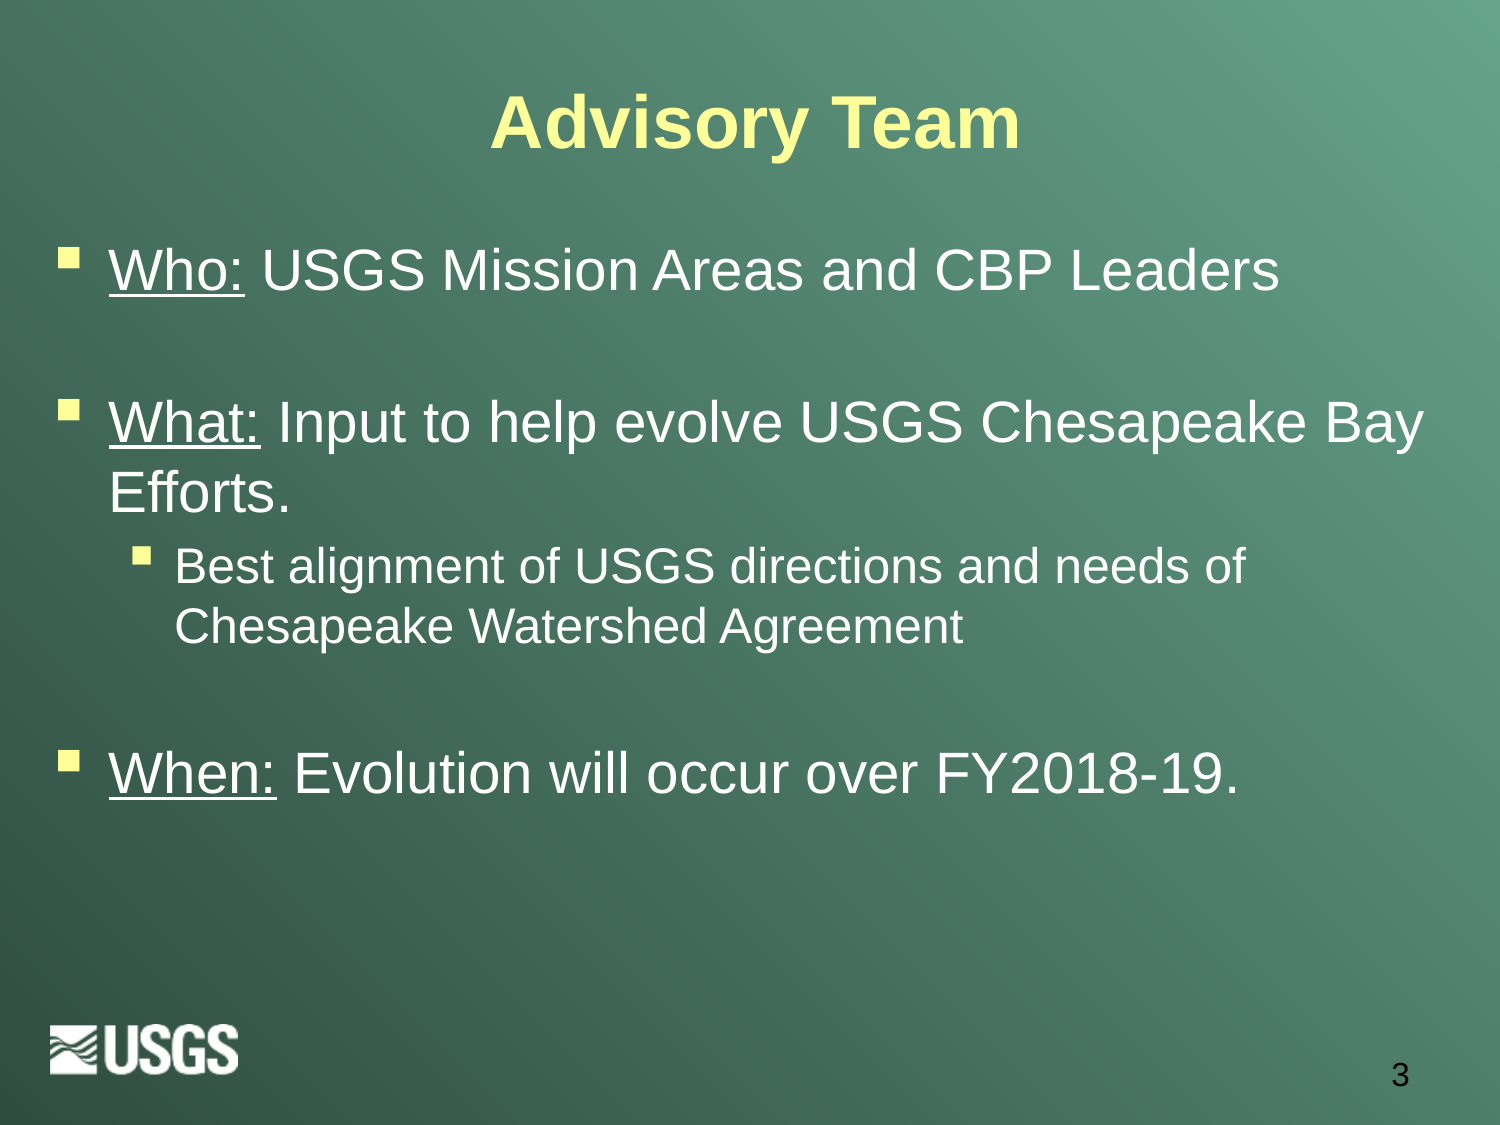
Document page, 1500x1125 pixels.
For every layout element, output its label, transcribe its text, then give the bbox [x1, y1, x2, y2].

list Who: USGS Mission Areas and CBP Leaders What: Input to help evolve USGS Chesapeake Bay Efforts. Best alignment of USGS directions and needs of Chesapeake Watershed Agreement When: Evolution will occur over FY2018-19. [37, 224, 1450, 1000]
title Advisory Team [62, 24, 1450, 213]
slide_number 3 [1074, 1042, 1425, 1103]
